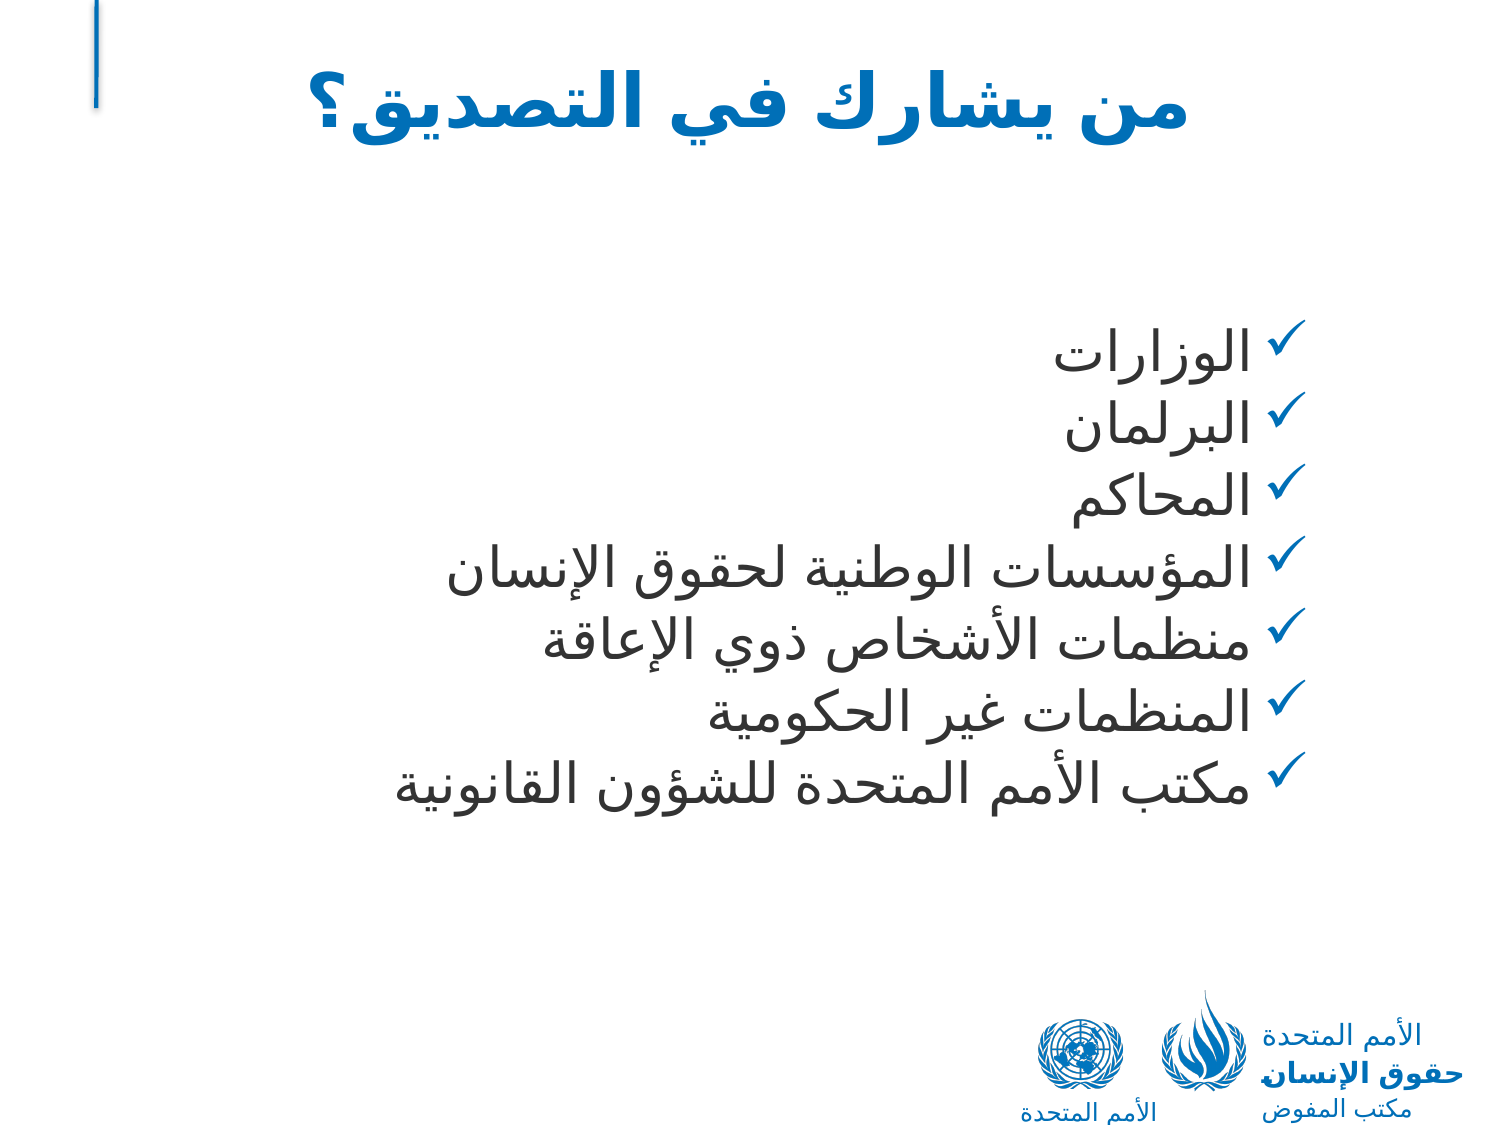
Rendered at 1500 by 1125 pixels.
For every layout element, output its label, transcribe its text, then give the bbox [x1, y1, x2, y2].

title من يشارك في التصديق؟ [62, 45, 1437, 224]
text_box الأمم المتحدة حقوق الإنسان مكتب المفوض السامي [1246, 1009, 1500, 1098]
text_box الوزارات البرلمان المحاكم المؤسسات الوطنية لحقوق الإنسان منظمات الأشخاص ذوي الإعاقة المنظمات غير الحكومية مكتب الأمم المتحدة للشؤون القانونية [166, 236, 1325, 983]
text_box الأمم المتحدة [982, 1089, 1195, 1125]
picture [1037, 990, 1457, 1107]
